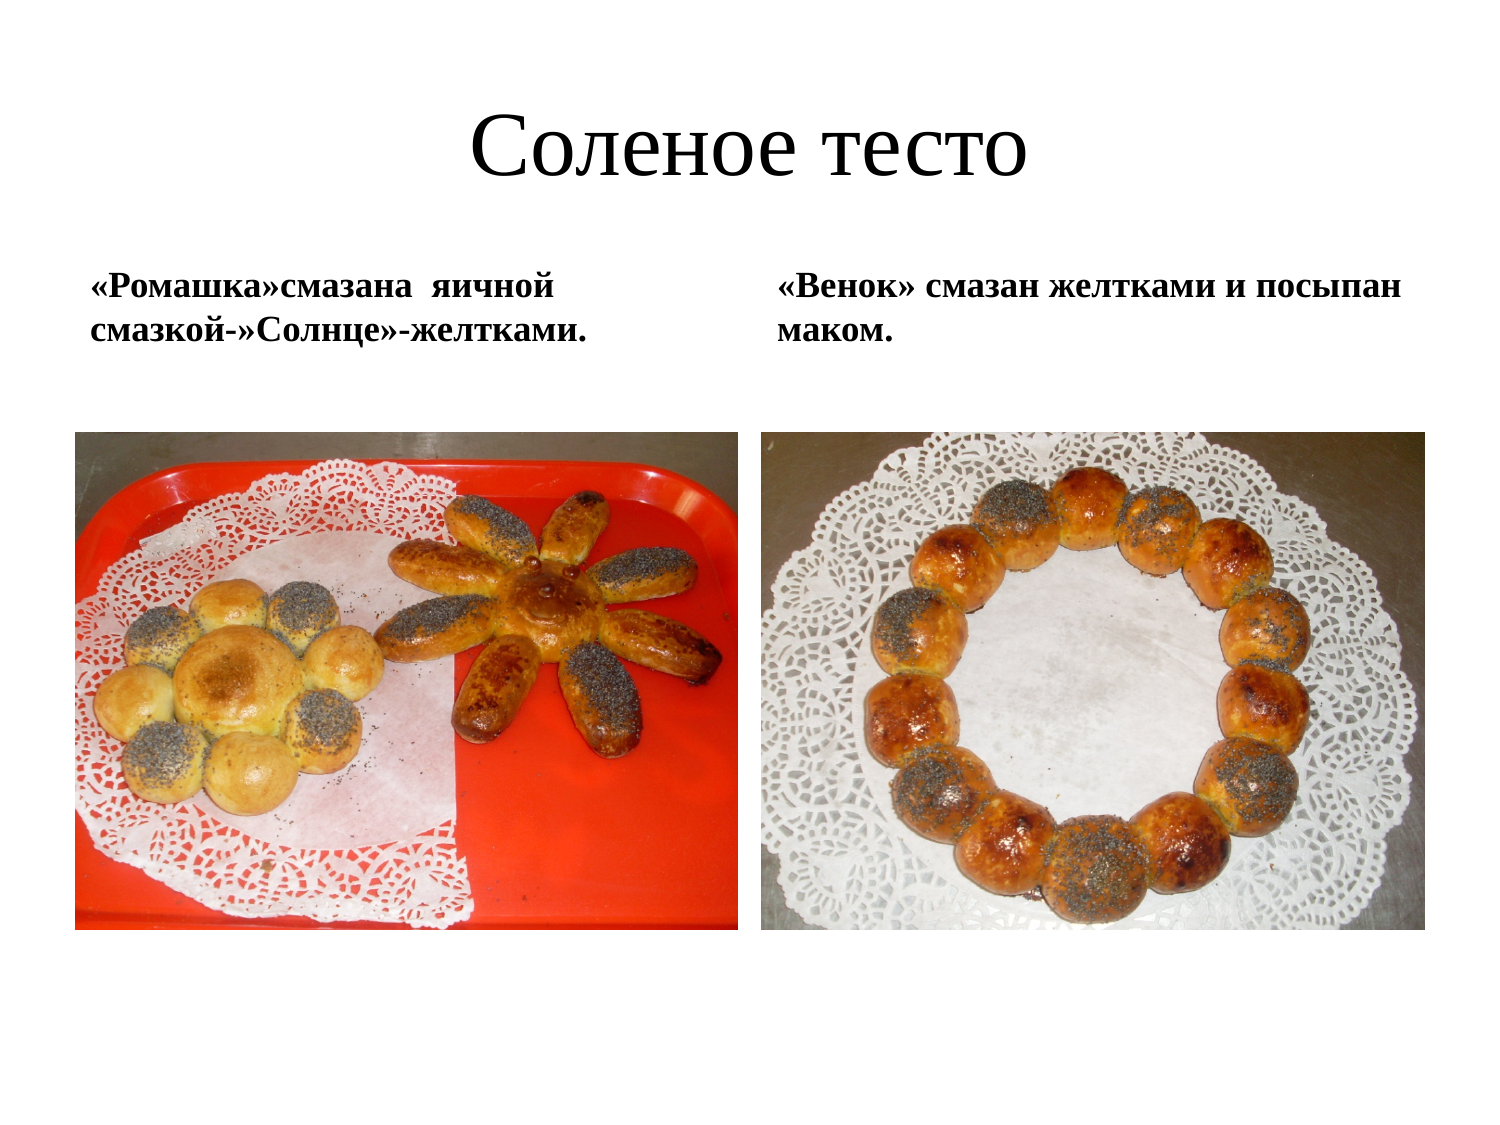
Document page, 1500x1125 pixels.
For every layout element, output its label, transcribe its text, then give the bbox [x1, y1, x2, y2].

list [74, 432, 738, 930]
title Соленое тесто [75, 45, 1425, 233]
list «Ромашка»смазана яичной смазкой-»Солнце»-желтками. [75, 251, 738, 357]
list «Венок» смазан желтками и посыпан маком. [761, 251, 1425, 357]
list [761, 431, 1426, 930]
